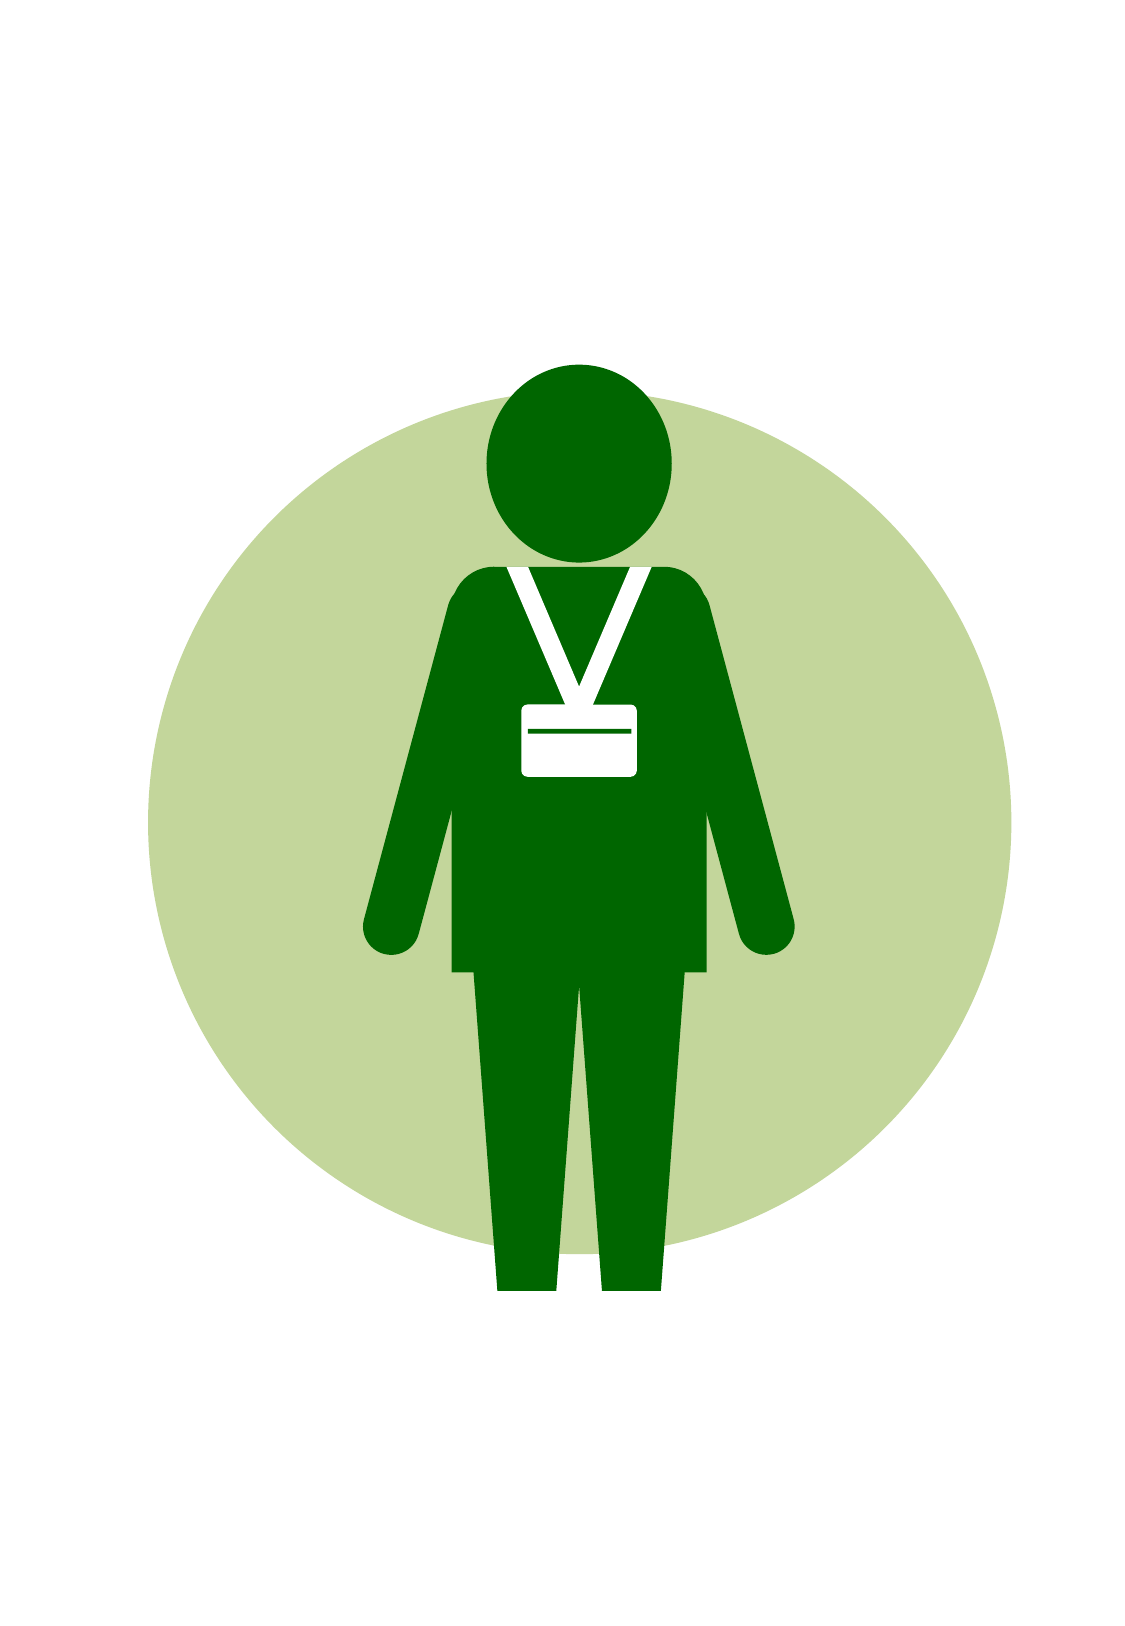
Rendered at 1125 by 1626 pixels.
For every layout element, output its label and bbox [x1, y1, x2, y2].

text_box [147, 364, 1012, 1291]
